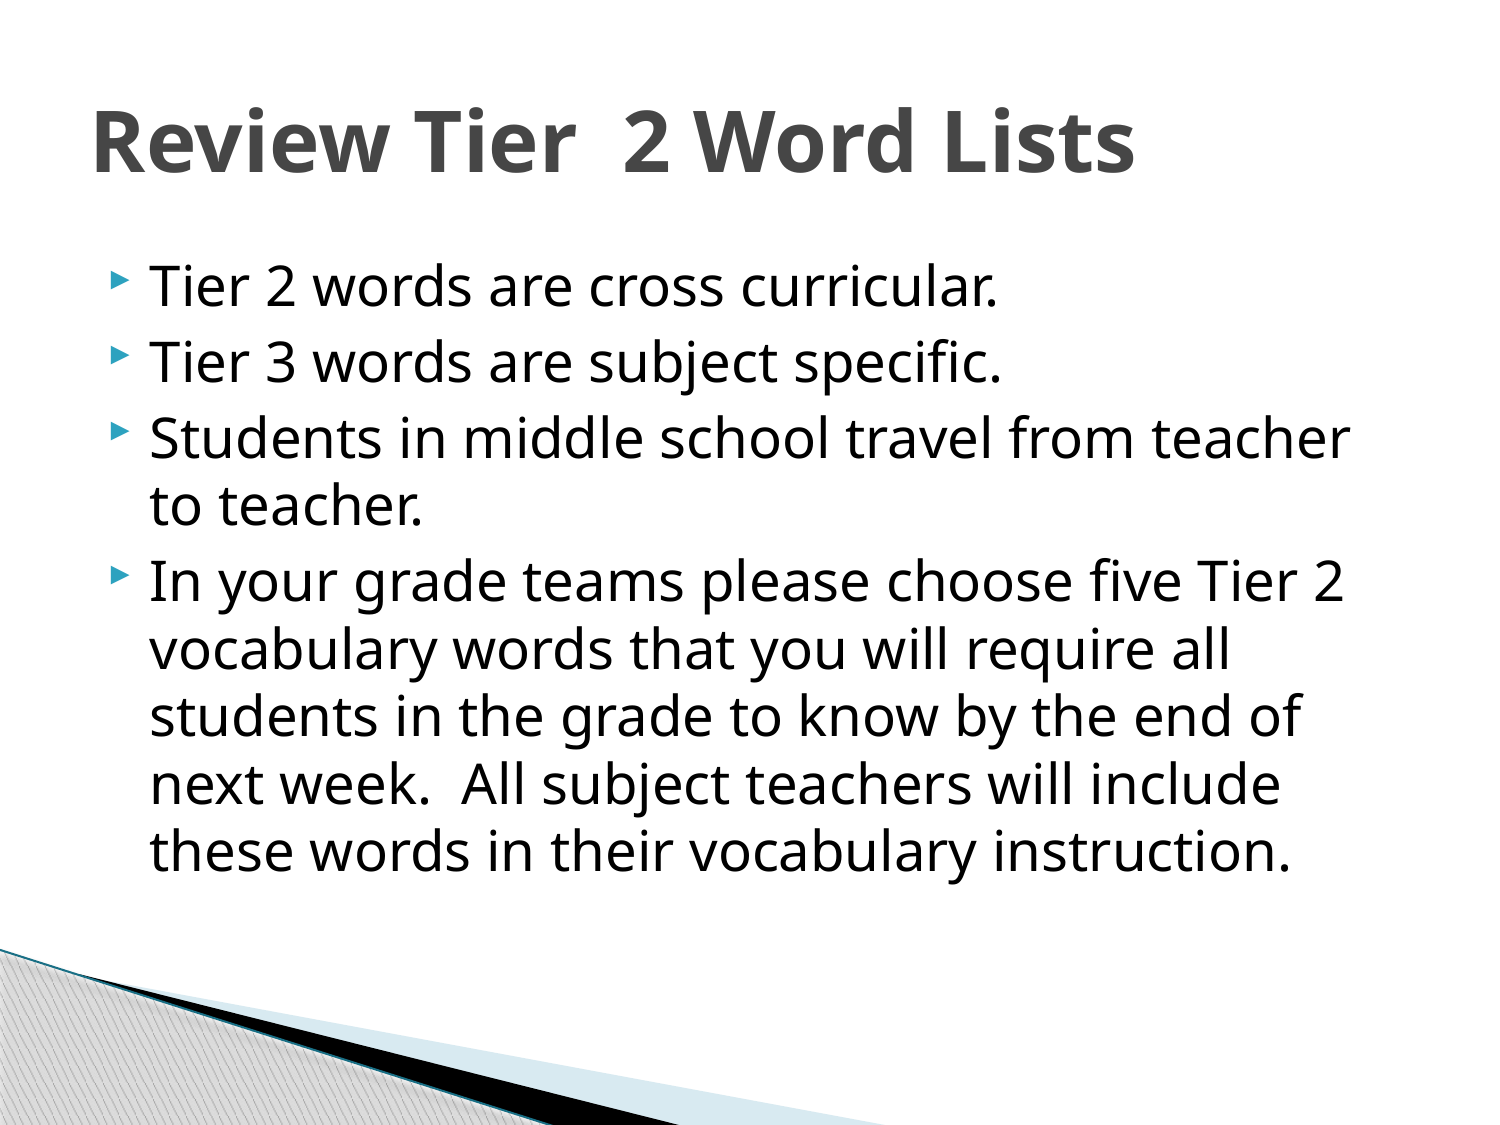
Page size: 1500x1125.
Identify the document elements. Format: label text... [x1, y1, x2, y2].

title Review Tier 2 Word Lists [75, 45, 1425, 233]
list Tier 2 words are cross curricular. Tier 3 words are subject specific. Students in middle school travel from teacher to teacher. In your grade teams please choose five Tier 2 vocabulary words that you will require all students in the grade to know by the end of next week. All subject teachers will include these words in their vocabulary instruction. [75, 243, 1425, 986]
